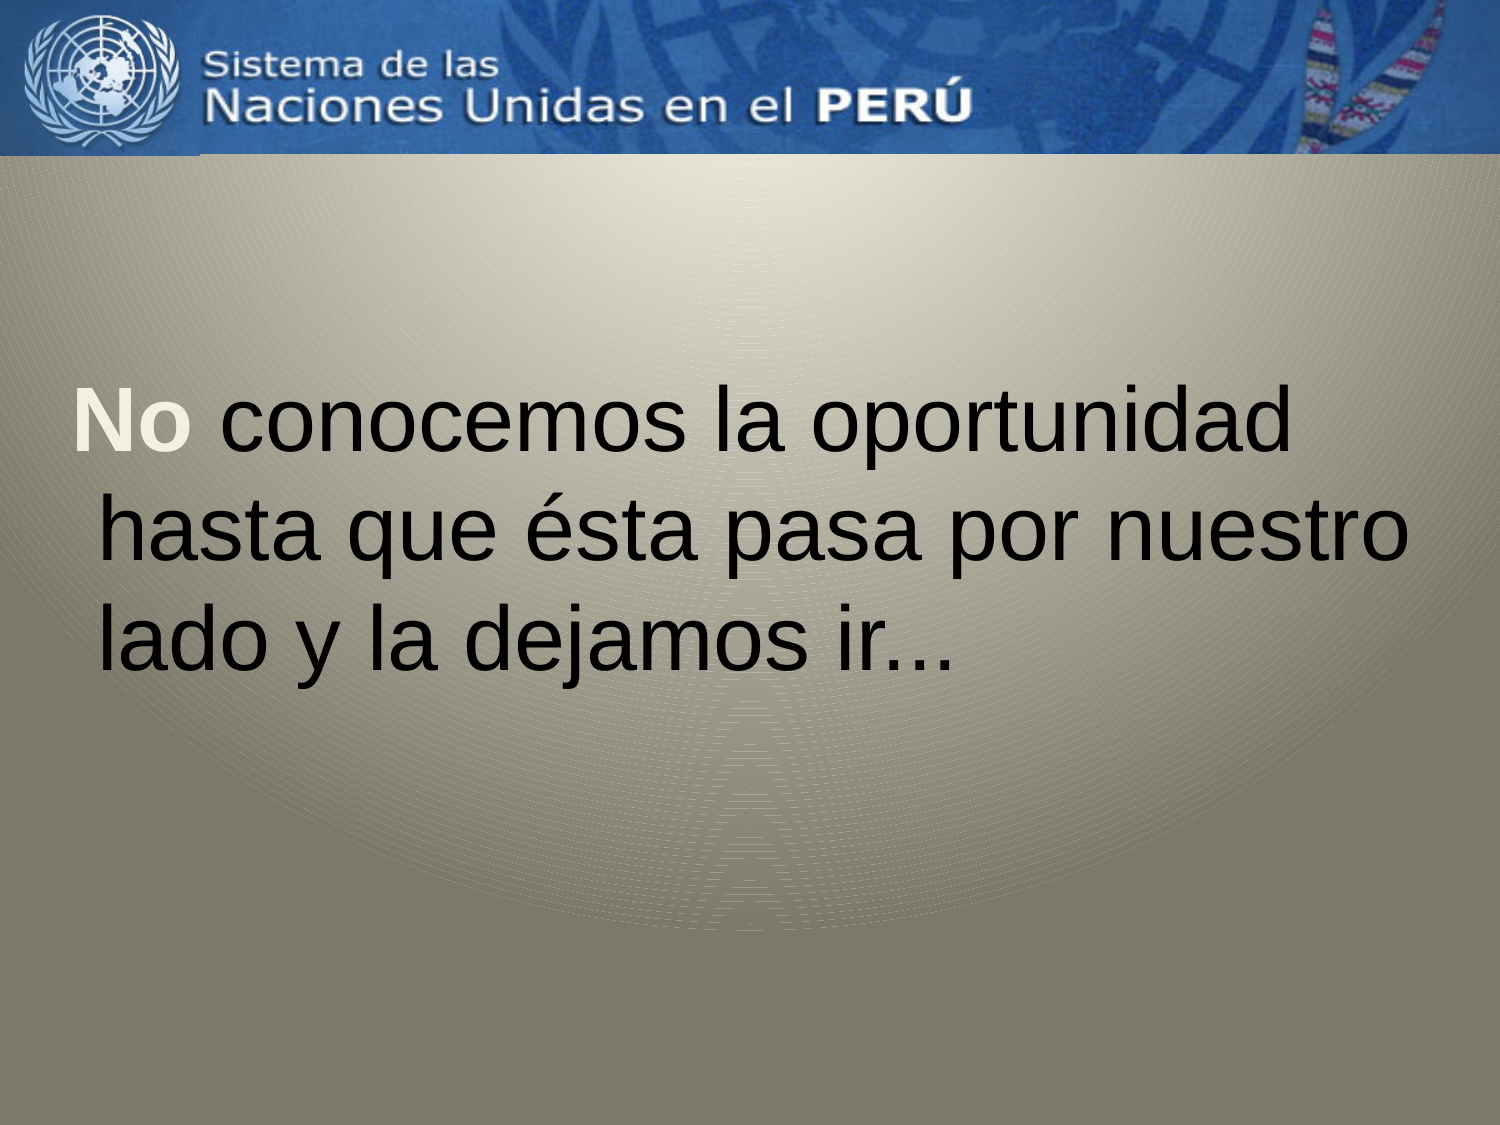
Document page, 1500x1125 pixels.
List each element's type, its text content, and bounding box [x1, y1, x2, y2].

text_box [0, 0, 1500, 156]
text_box No conocemos la oportunidad hasta que ésta pasa por nuestro lado y la dejamos ir... [56, 351, 1429, 697]
